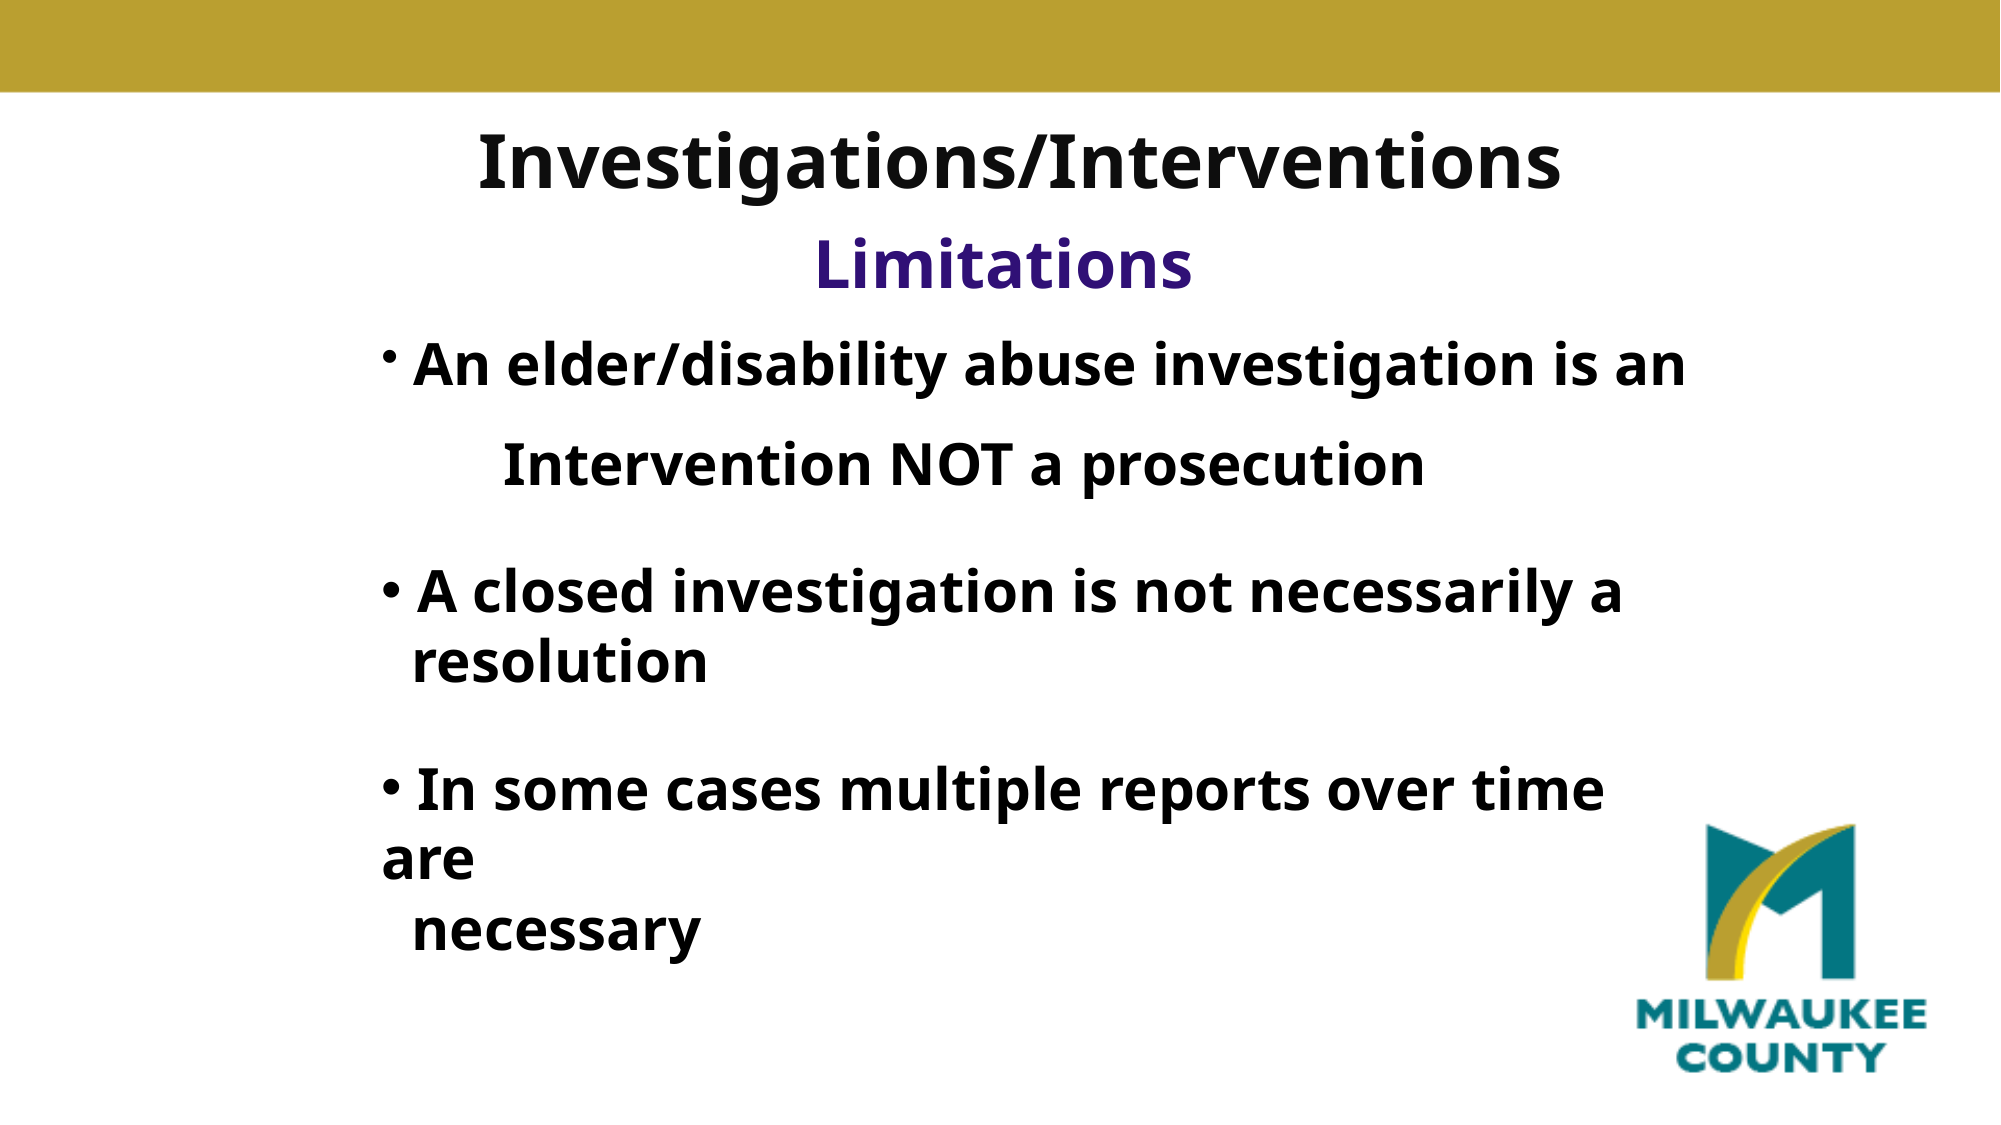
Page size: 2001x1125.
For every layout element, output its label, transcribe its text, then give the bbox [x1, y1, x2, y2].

picture [0, 0, 2000, 1125]
text_box Investigations/Interventions [316, 106, 1726, 211]
text_box An elder/disability abuse investigation is an Intervention NOT a prosecution A closed investigation is not necessarily a resolution In some cases multiple reports over time are necessary [366, 320, 1707, 969]
text_box Limitations [549, 212, 1458, 312]
